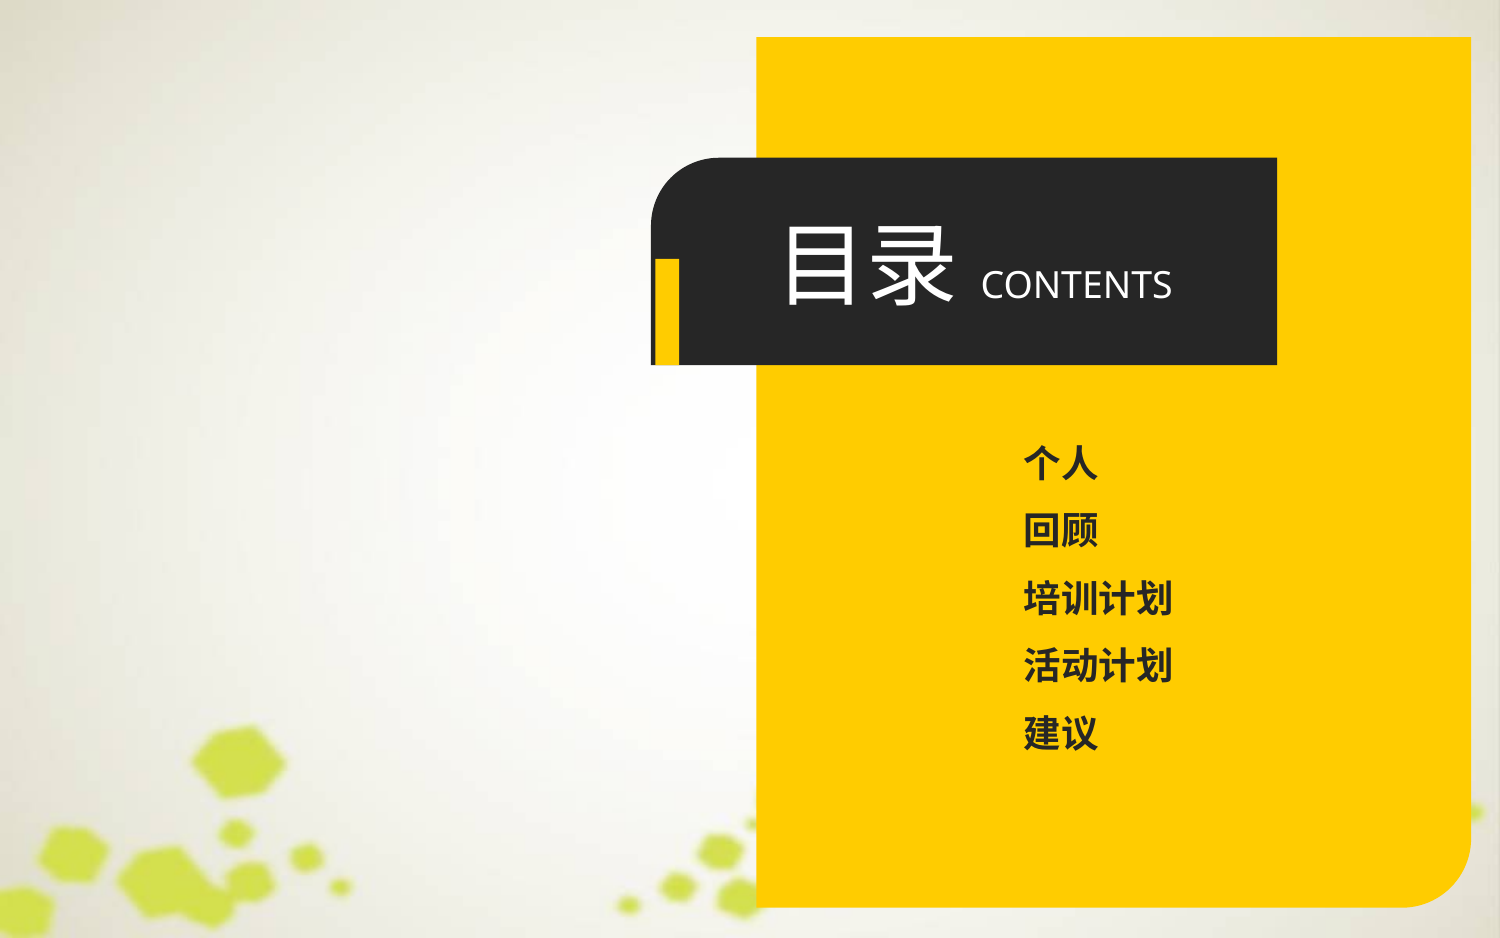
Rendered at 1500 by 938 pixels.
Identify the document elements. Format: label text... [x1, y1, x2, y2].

picture [0, 0, 1500, 938]
text_box [754, 35, 1474, 910]
text_box 个人 回顾 培训计划 活动计划 建议 [1009, 409, 1189, 762]
text_box [653, 257, 681, 367]
text_box 目录CONTENTS [648, 155, 1280, 368]
